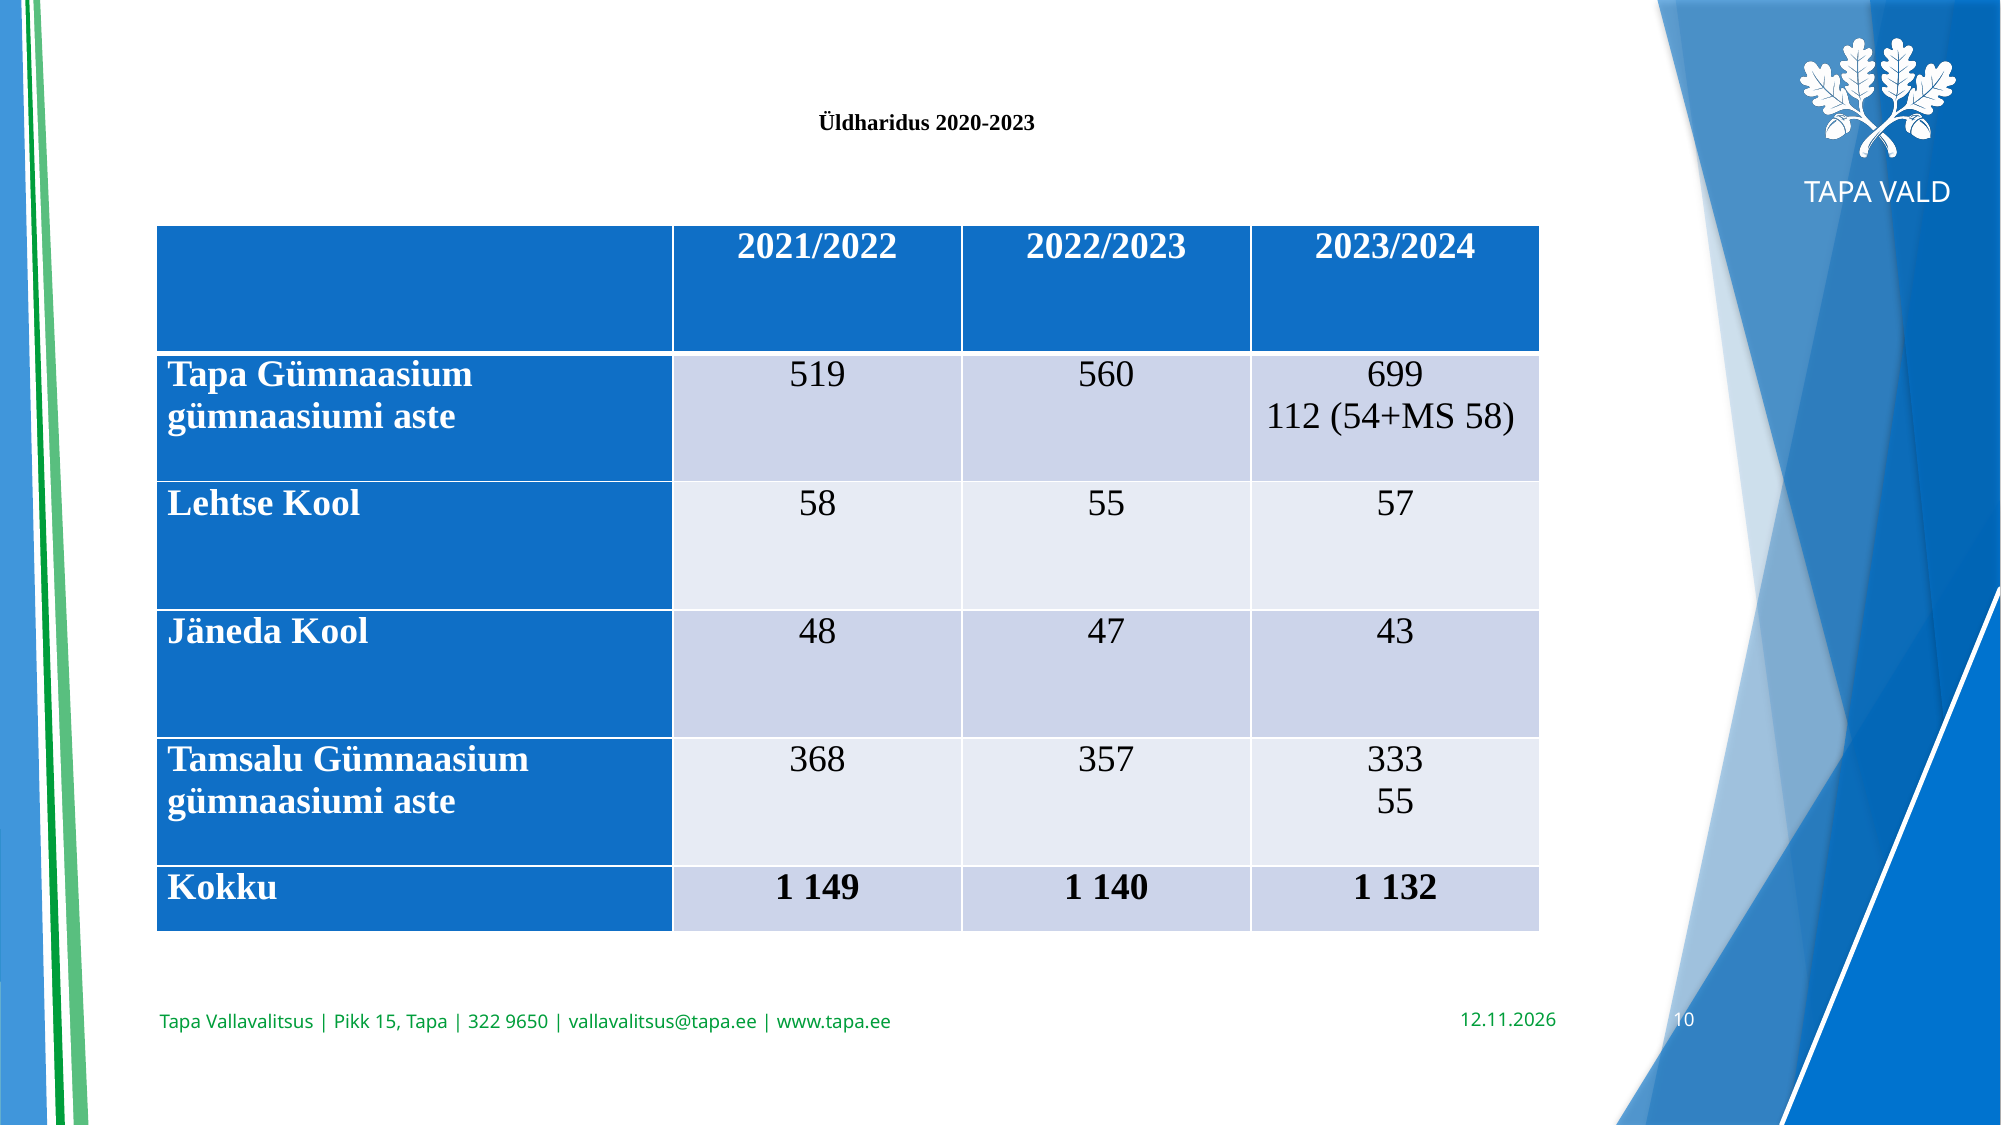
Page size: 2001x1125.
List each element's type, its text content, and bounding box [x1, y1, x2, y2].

table_cell 57 [1252, 482, 1539, 609]
table_cell 1 149 [674, 867, 961, 931]
table_cell 519 [674, 356, 961, 481]
table_cell 1 140 [963, 867, 1250, 931]
table_cell 1 132 [1252, 867, 1539, 931]
title Üldharidus 2020-2023 [144, 99, 1710, 193]
table_header 2021/2022 [674, 226, 961, 351]
table_cell Tamsalu Gümnaasium gümnaasiumi aste [157, 739, 672, 865]
table_cell 55 [963, 482, 1250, 609]
table_cell 699 112 (54+MS 58) [1252, 356, 1539, 481]
table_cell 43 [1252, 611, 1539, 737]
table_header [157, 226, 672, 351]
table_cell Tapa Gümnaasium gümnaasiumi aste [157, 356, 672, 481]
table_cell 47 [963, 611, 1250, 737]
slide_number 10 [1597, 990, 1710, 1051]
footer Tapa Vallavalitsus | Pikk 15, Tapa | 322 9650 | vallavalitsus@tapa.ee | www.tapa.ee [144, 992, 1396, 1053]
table_cell 368 [674, 739, 961, 865]
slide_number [1421, 990, 1572, 1051]
table_header 2022/2023 [963, 226, 1250, 351]
table_cell 560 [963, 356, 1250, 481]
table_cell 48 [674, 611, 961, 737]
table_cell Lehtse Kool [157, 482, 672, 609]
table_cell 333 55 [1252, 739, 1539, 865]
table_cell 58 [674, 482, 961, 609]
picture [1800, 38, 1956, 158]
table_cell 357 [963, 739, 1250, 865]
table_cell Jäneda Kool [157, 611, 672, 737]
table_header 2023/2024 [1252, 226, 1539, 351]
table_cell Kokku [157, 867, 672, 931]
